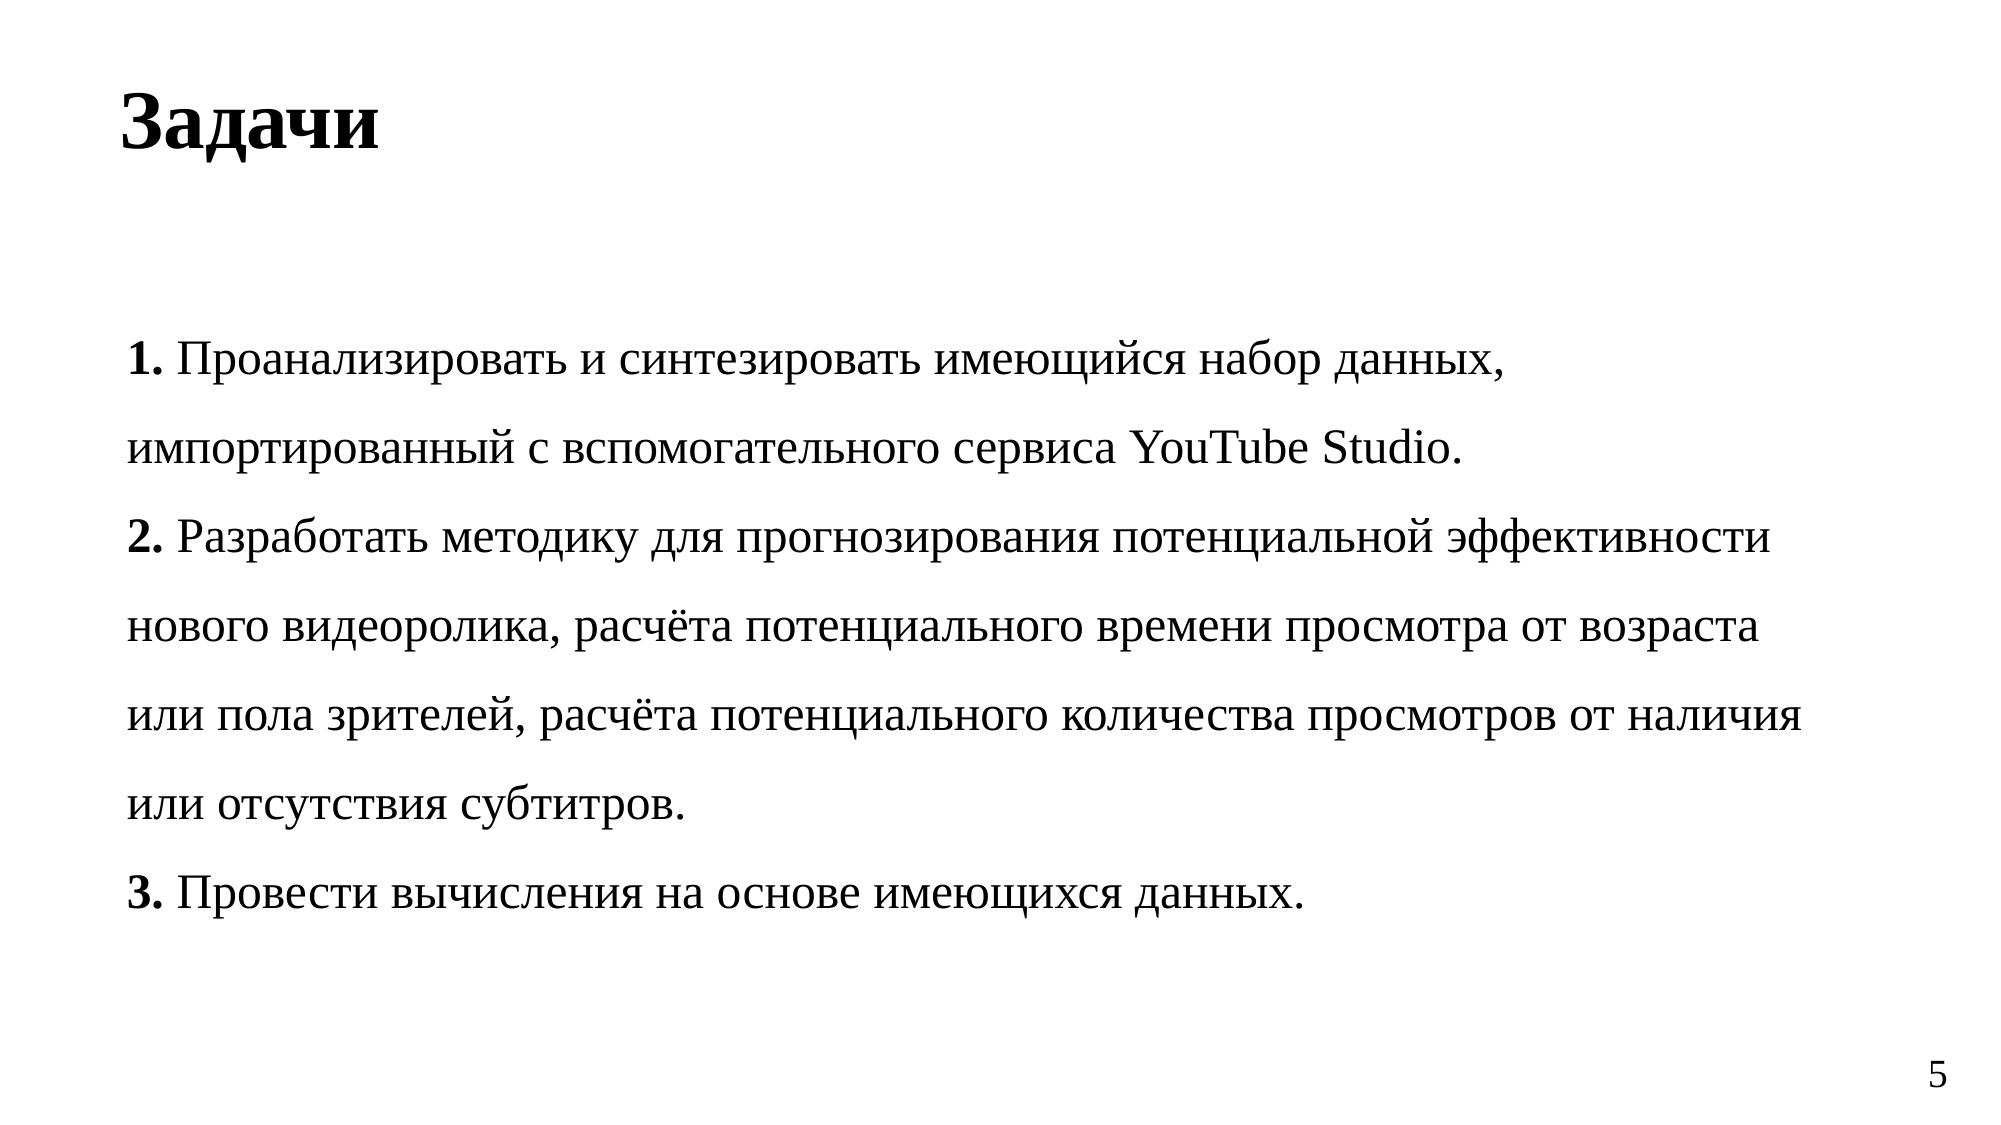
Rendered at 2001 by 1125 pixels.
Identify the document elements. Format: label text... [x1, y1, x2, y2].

text_box Задачи [104, 58, 1597, 173]
title 1. Проанализировать и синтезировать имеющийся набор данных, импортированный с вспомогательного сервиса YouTube Studio. 2. Разработать методику для прогнозирования потенциальной эффективности нового видеоролика, расчёта потенциального времени просмотра от возраста или пола зрителей, расчёта потенциального количества просмотров от наличия или отсутствия субтитров. 3. Провести вычисления на основе имеющихся данных. [111, 195, 1837, 930]
text_box 5 [1893, 1044, 1983, 1104]
